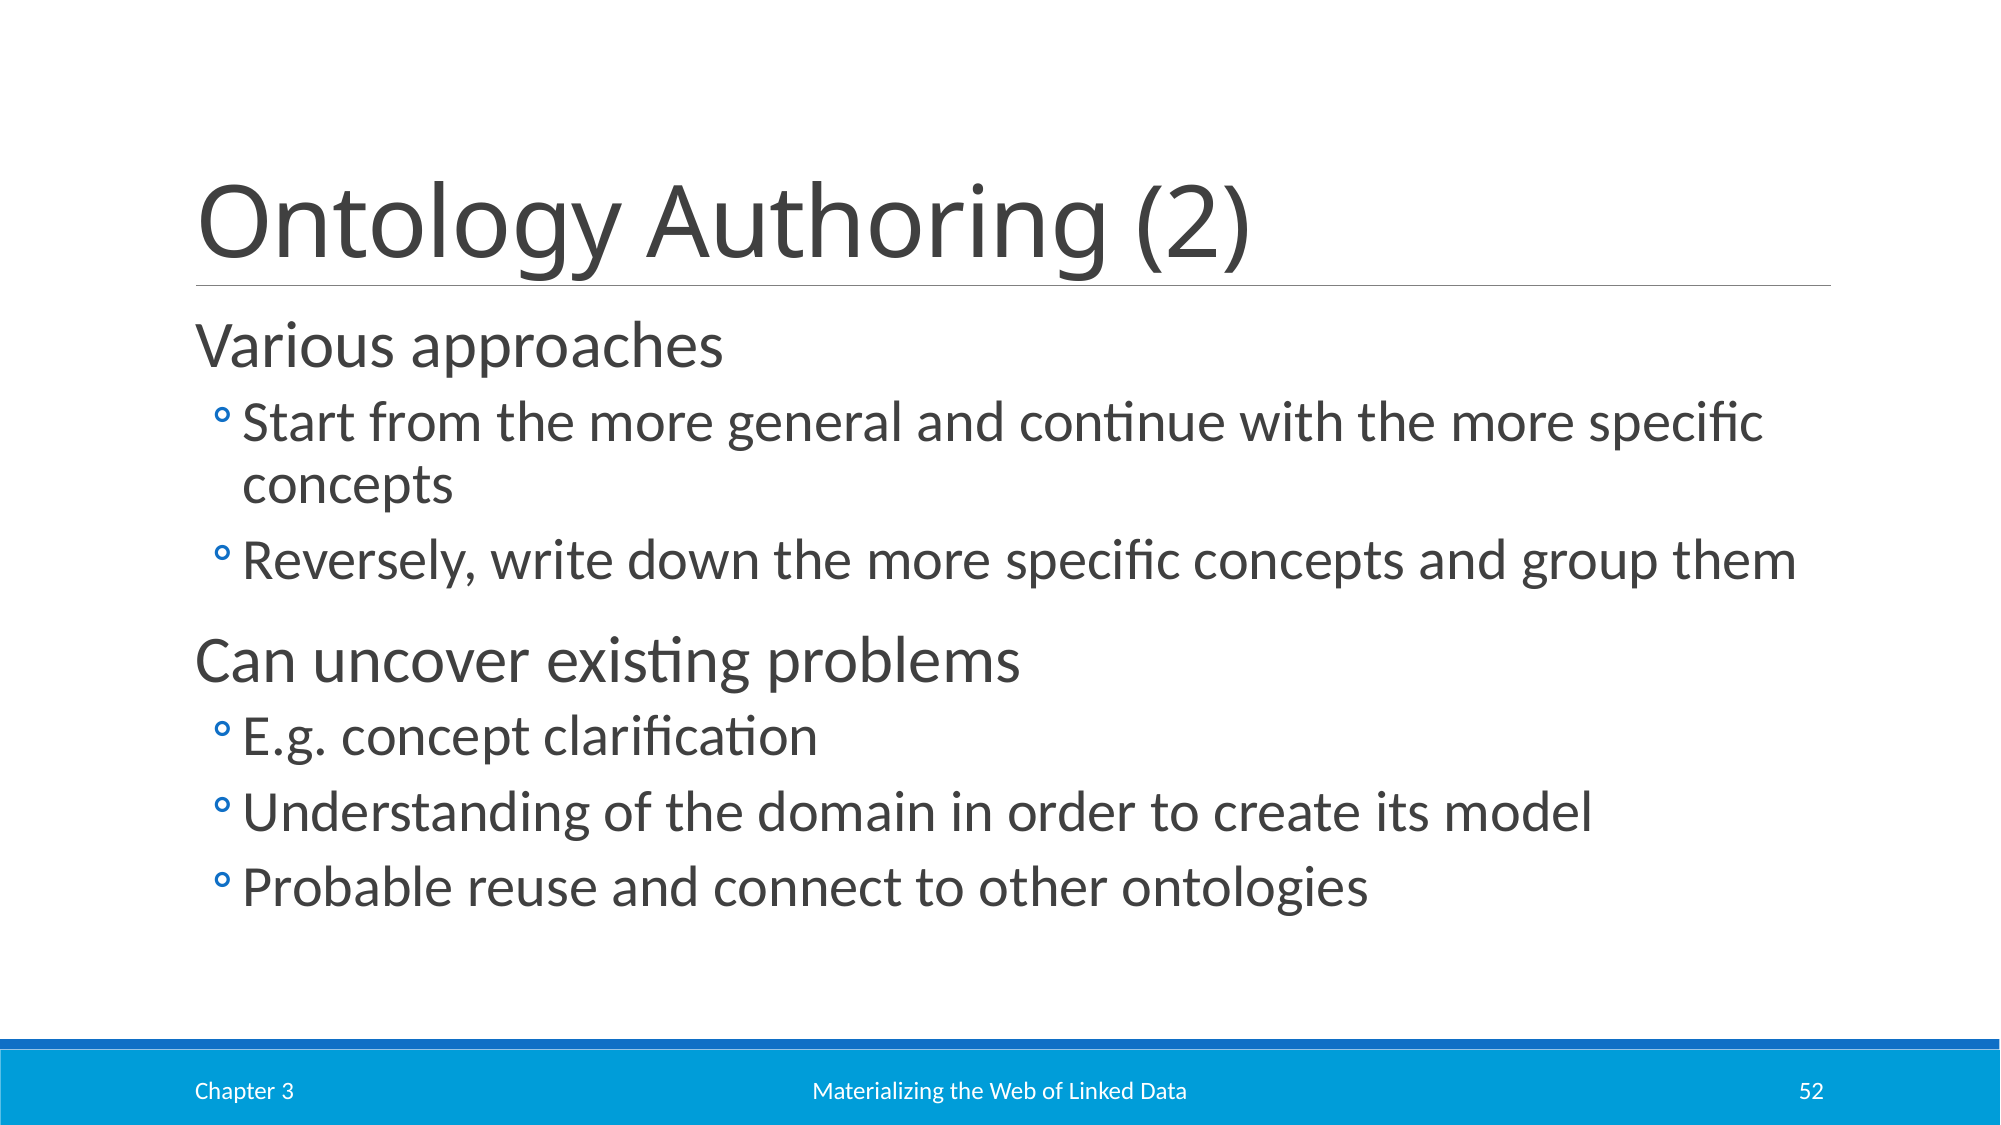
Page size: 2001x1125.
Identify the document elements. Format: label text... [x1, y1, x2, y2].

footer Materializing the Web of Linked Data [604, 1059, 1396, 1120]
list Various approaches Start from the more general and continue with the more specific concepts Reversely, write down the more specific concepts and group them Can uncover existing problems E.g. concept clarification Understanding of the domain in order to create its model Probable reuse and connect to other ontologies [180, 302, 1830, 963]
slide_number Chapter 3 [180, 1059, 586, 1120]
title Ontology Authoring (2) [180, 47, 1830, 285]
slide_number 52 [1624, 1059, 1840, 1120]
